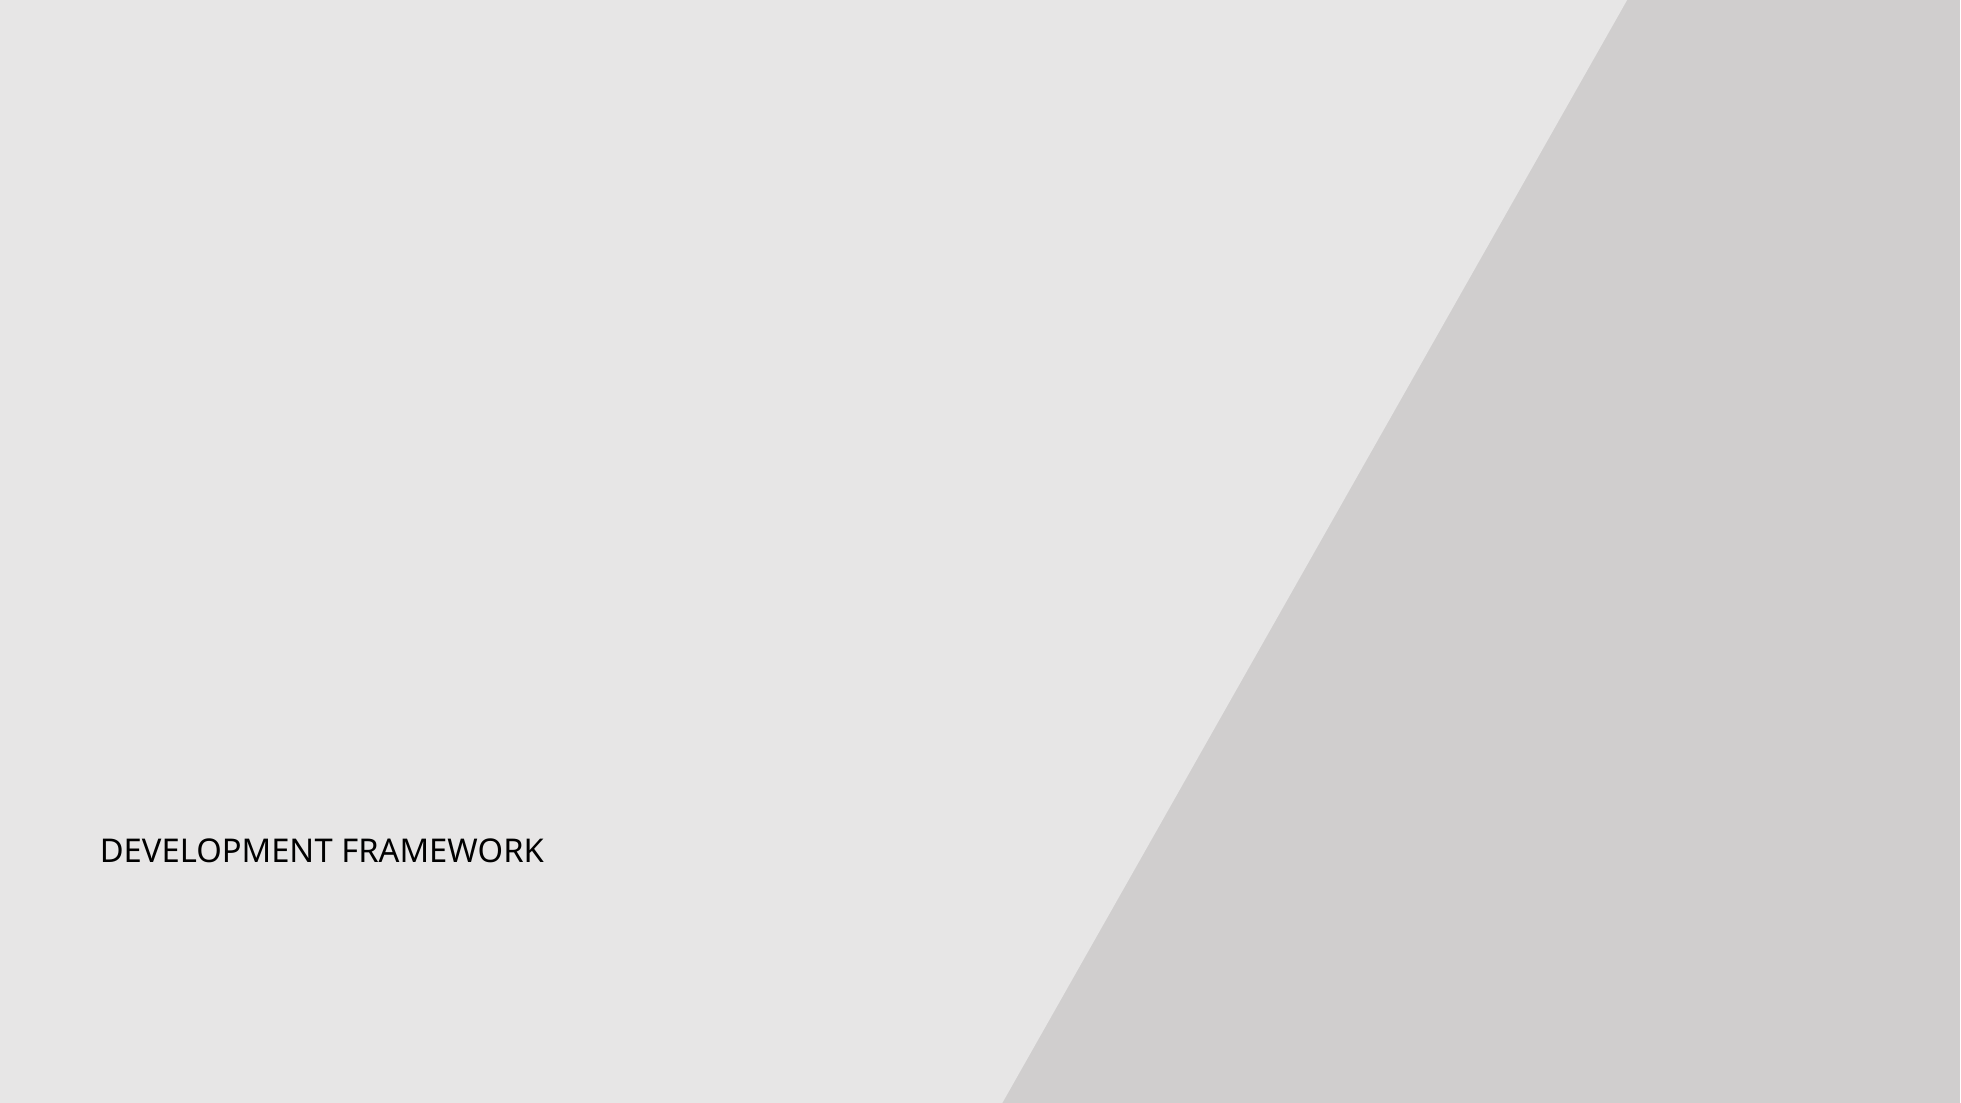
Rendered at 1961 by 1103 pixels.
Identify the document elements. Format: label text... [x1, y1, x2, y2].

list DEVELOPMENT FRAMEWORK [84, 663, 1274, 877]
